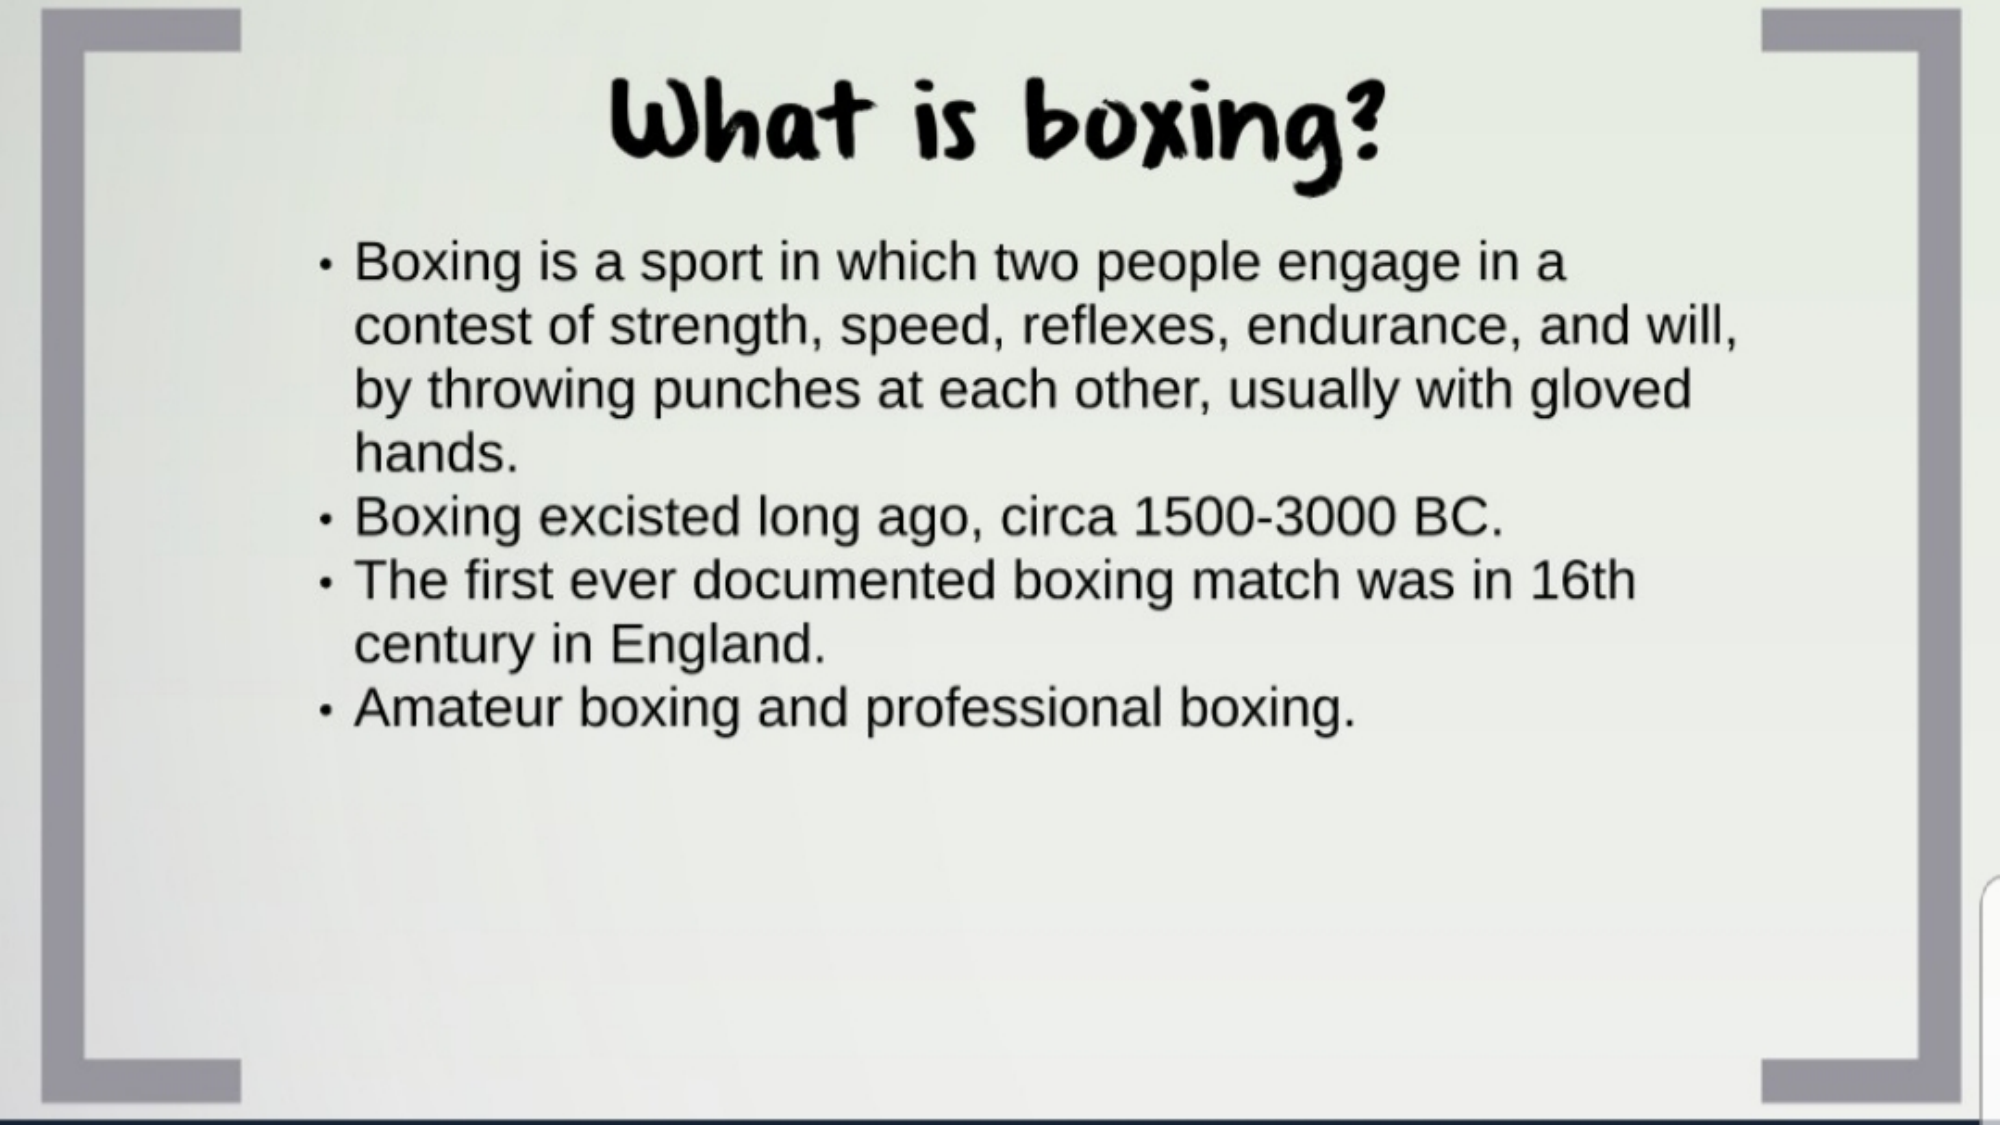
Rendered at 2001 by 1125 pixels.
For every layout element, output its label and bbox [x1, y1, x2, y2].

list [0, 0, 2000, 1125]
